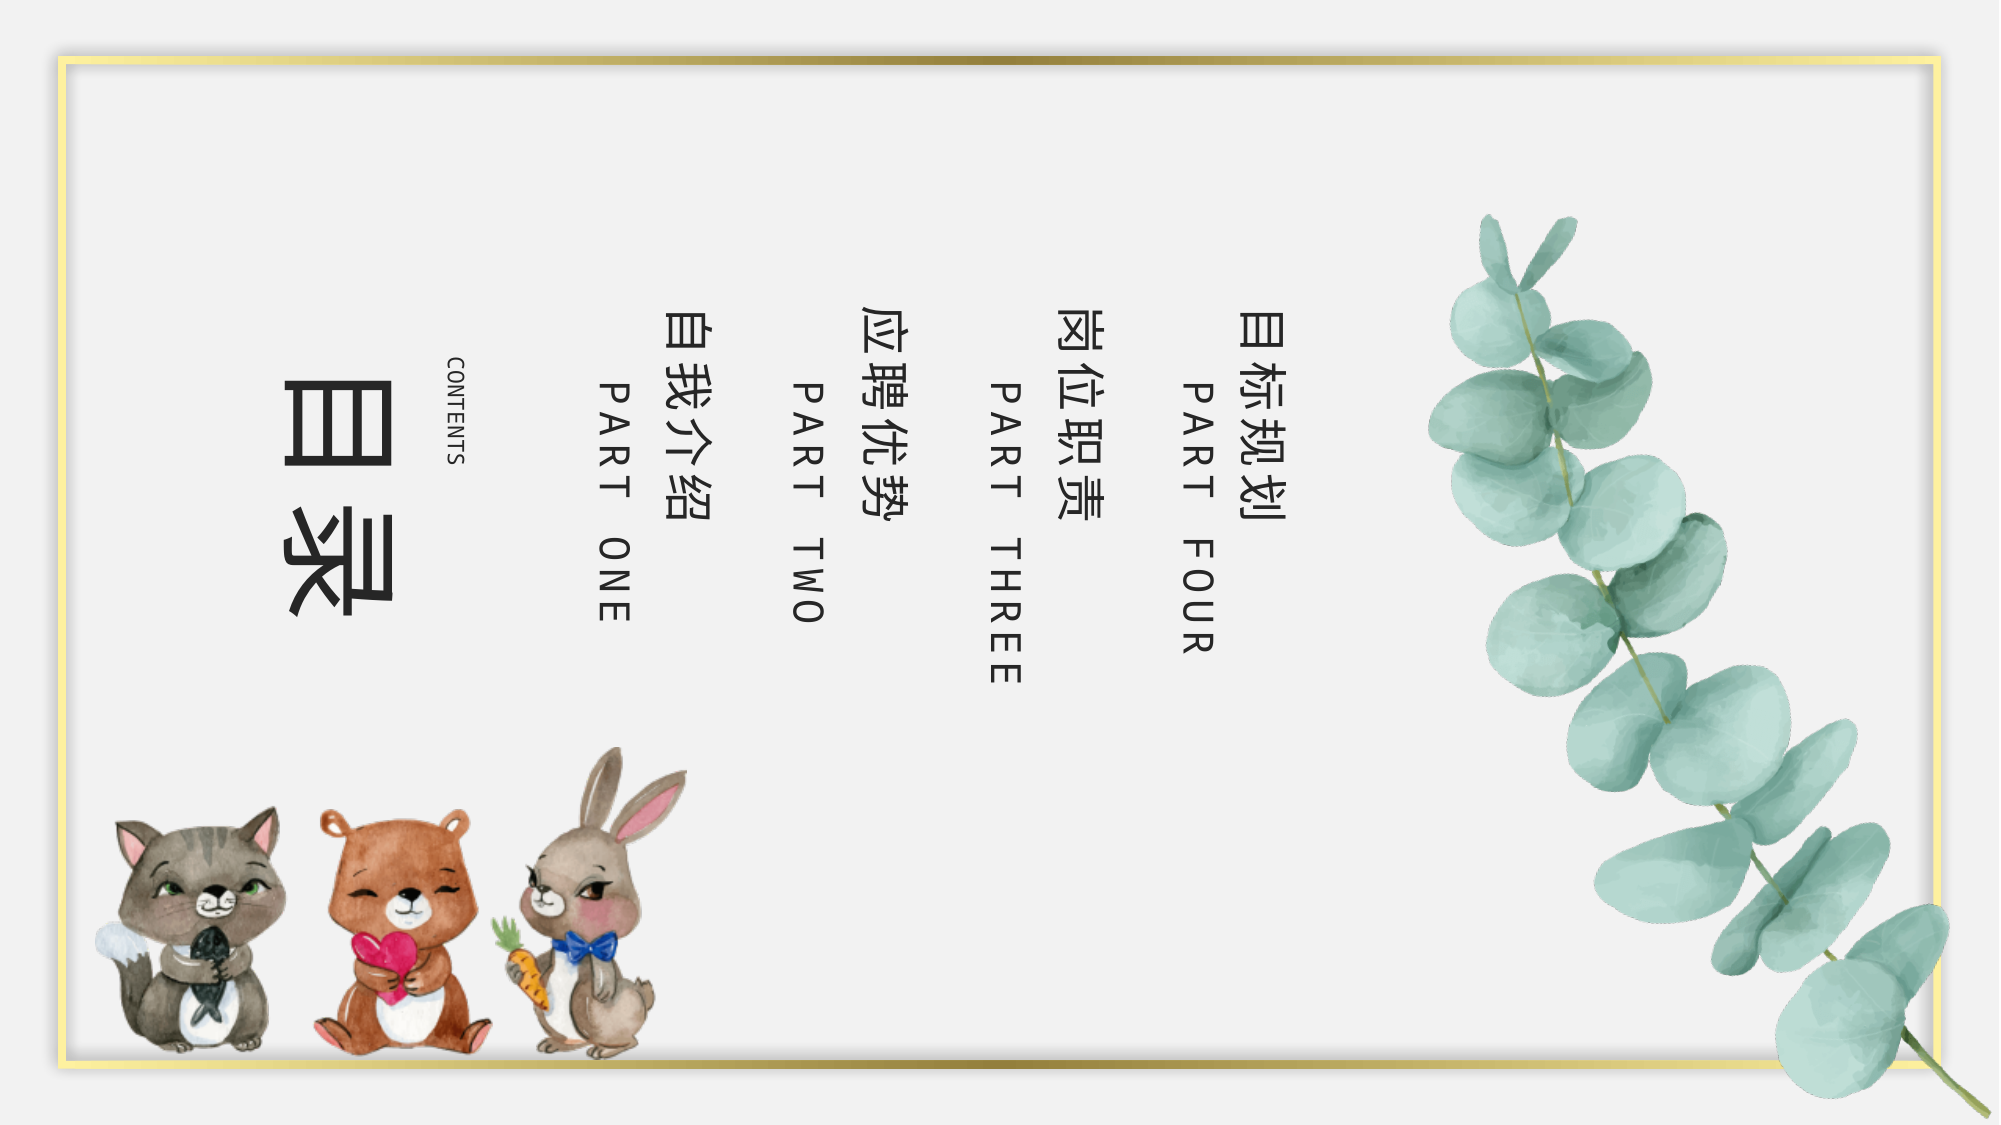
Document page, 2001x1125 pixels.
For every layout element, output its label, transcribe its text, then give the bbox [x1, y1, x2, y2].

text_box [579, 299, 732, 707]
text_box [773, 299, 928, 707]
picture [95, 747, 687, 1060]
text_box [57, 55, 1942, 1070]
picture [1266, 176, 2000, 1125]
text_box 目录 [267, 312, 420, 672]
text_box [1163, 299, 1306, 707]
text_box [970, 299, 1124, 740]
text_box CONTENTS [443, 356, 471, 644]
text_box [0, 0, 2000, 1125]
